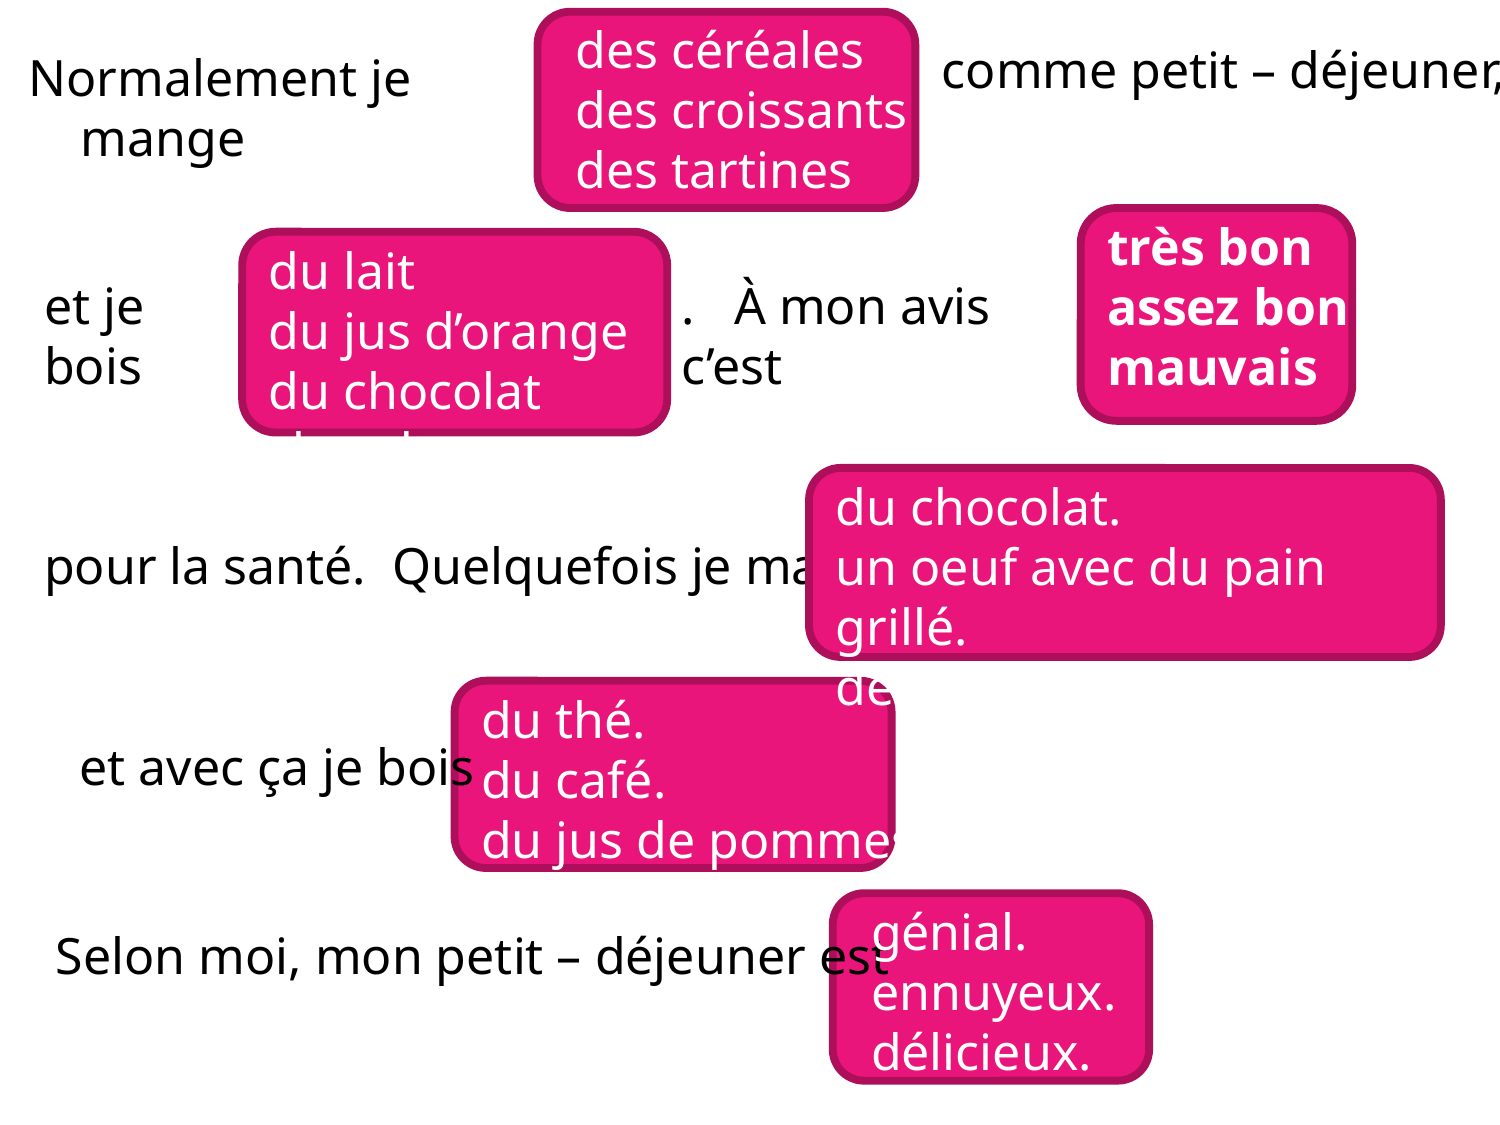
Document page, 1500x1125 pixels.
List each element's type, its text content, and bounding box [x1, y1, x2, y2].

text_box [450, 682, 466, 727]
text_box du thé. du café. du jus de pommes. [466, 680, 1117, 876]
text_box [1430, 470, 1445, 655]
text_box [533, 7, 903, 212]
list Normalement je mange [0, 30, 536, 149]
text_box du chocolat. un oeuf avec du pain grillé. des fruits. [820, 467, 1430, 723]
text_box très bon assez bon mauvais [1092, 207, 1376, 403]
text_box pour la santé. Quelquefois je mange [29, 527, 805, 602]
text_box [260, 227, 649, 231]
text_box . À mon avis c’est [667, 267, 1080, 402]
text_box et je bois [29, 267, 238, 402]
text_box comme petit – déjeuner, [940, 30, 1500, 106]
text_box [826, 463, 1424, 467]
text_box [471, 676, 820, 680]
text_box [1076, 212, 1352, 425]
text_box [805, 470, 820, 655]
text_box et avec ça je bois [64, 727, 466, 803]
text_box [828, 992, 852, 1083]
text_box Selon moi, mon petit – déjeuner est [41, 916, 852, 992]
text_box [1141, 898, 1154, 1076]
text_box génial. ennuyeux. délicieux. [852, 889, 1141, 1092]
text_box [450, 803, 466, 866]
text_box [829, 891, 852, 916]
text_box du lait du jus d’orange du chocolat chaud [253, 231, 691, 527]
text_box des céréales des croissants des tartines [560, 11, 940, 206]
text_box [238, 235, 253, 429]
